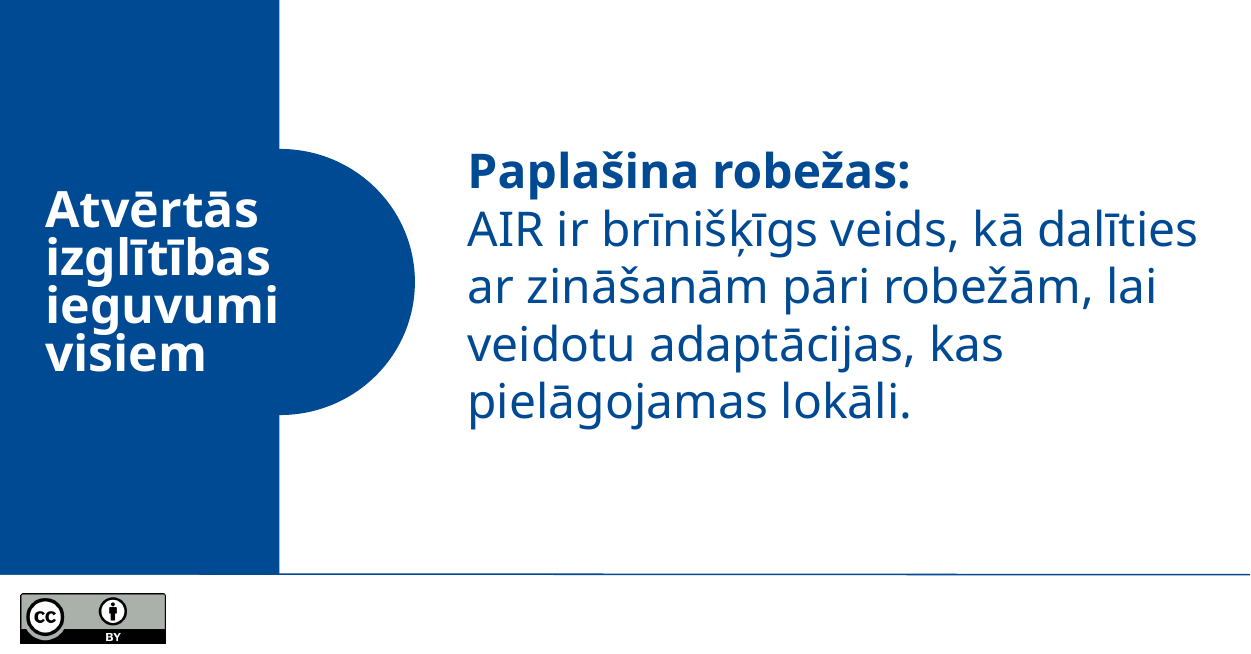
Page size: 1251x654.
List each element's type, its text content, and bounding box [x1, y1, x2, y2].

text_box [0, 0, 280, 573]
text_box Atvērtās izglītības ieguvumi visiem [30, 173, 400, 396]
text_box [400, 221, 415, 343]
text_box [210, 396, 350, 416]
text_box [0, 582, 1250, 654]
text_box [203, 148, 358, 173]
text_box Paplašina robežas: AIR ir brīnišķīgs veids, kā dalīties ar zināšanām pāri robežām, lai veidotu adaptācijas, kas pielāgojamas lokāli. [452, 125, 1222, 444]
picture [20, 592, 166, 645]
